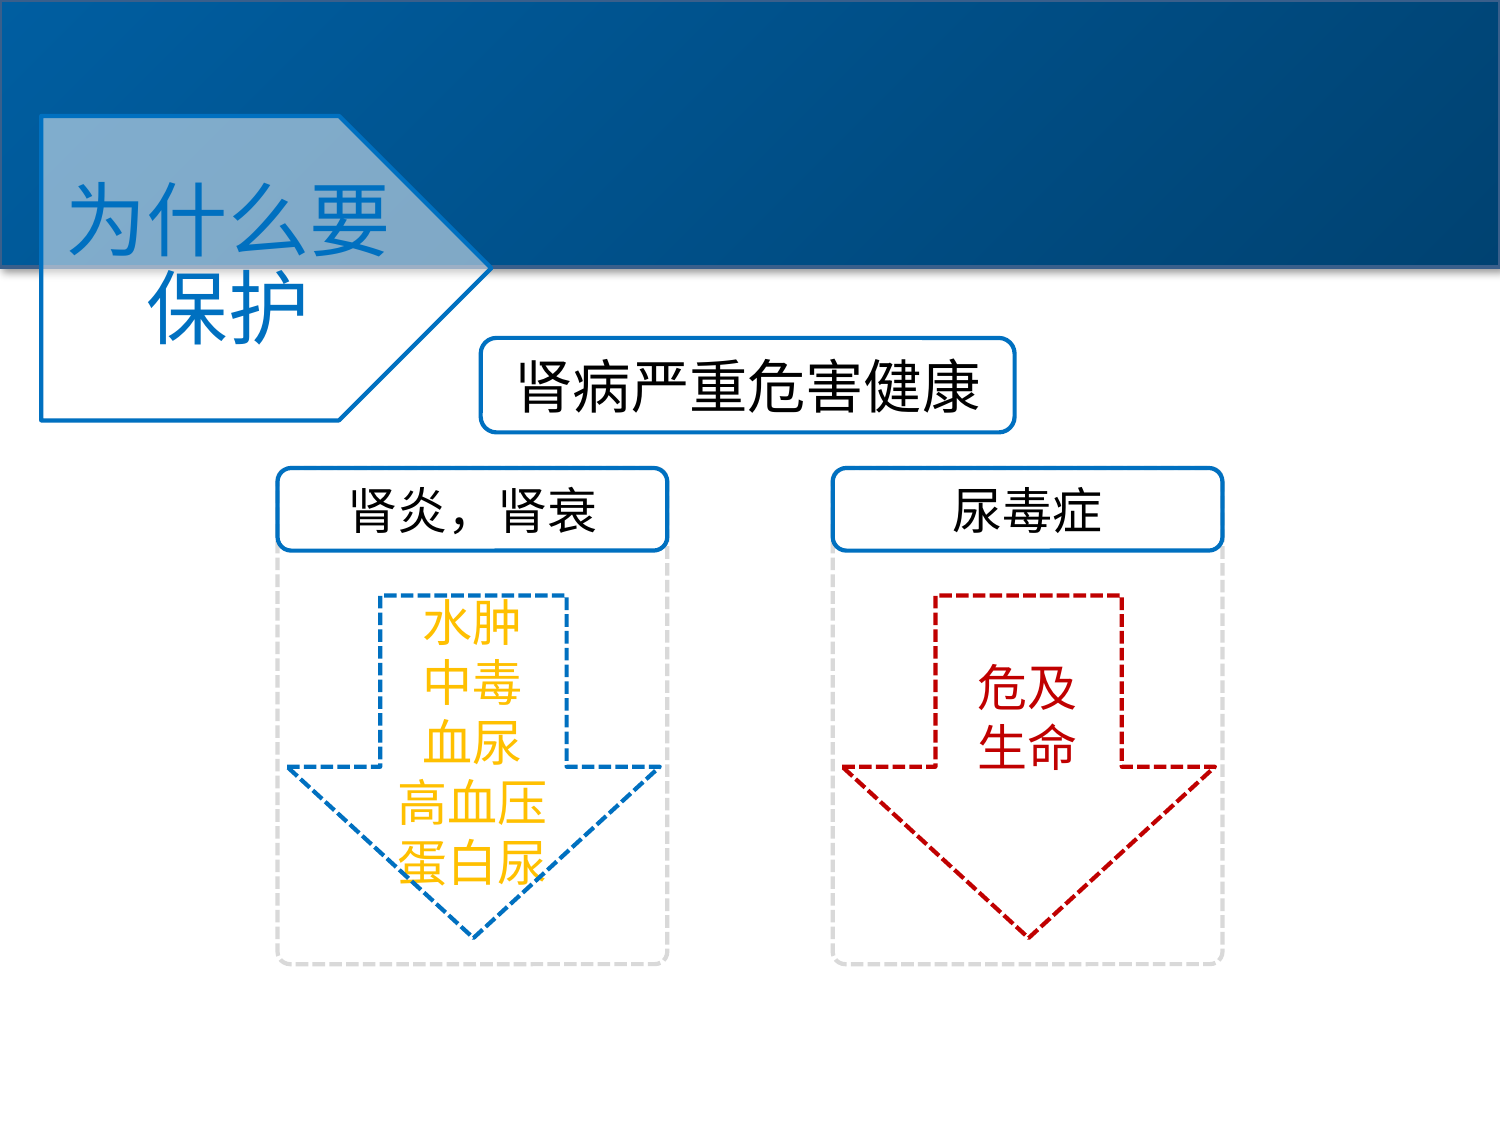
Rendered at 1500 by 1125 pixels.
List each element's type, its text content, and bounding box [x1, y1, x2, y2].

text_box [0, 0, 1500, 269]
text_box 肾病严重危害健康 [478, 335, 1017, 435]
text_box 为什么要保护 [39, 113, 494, 423]
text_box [832, 467, 1223, 965]
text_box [277, 467, 668, 965]
